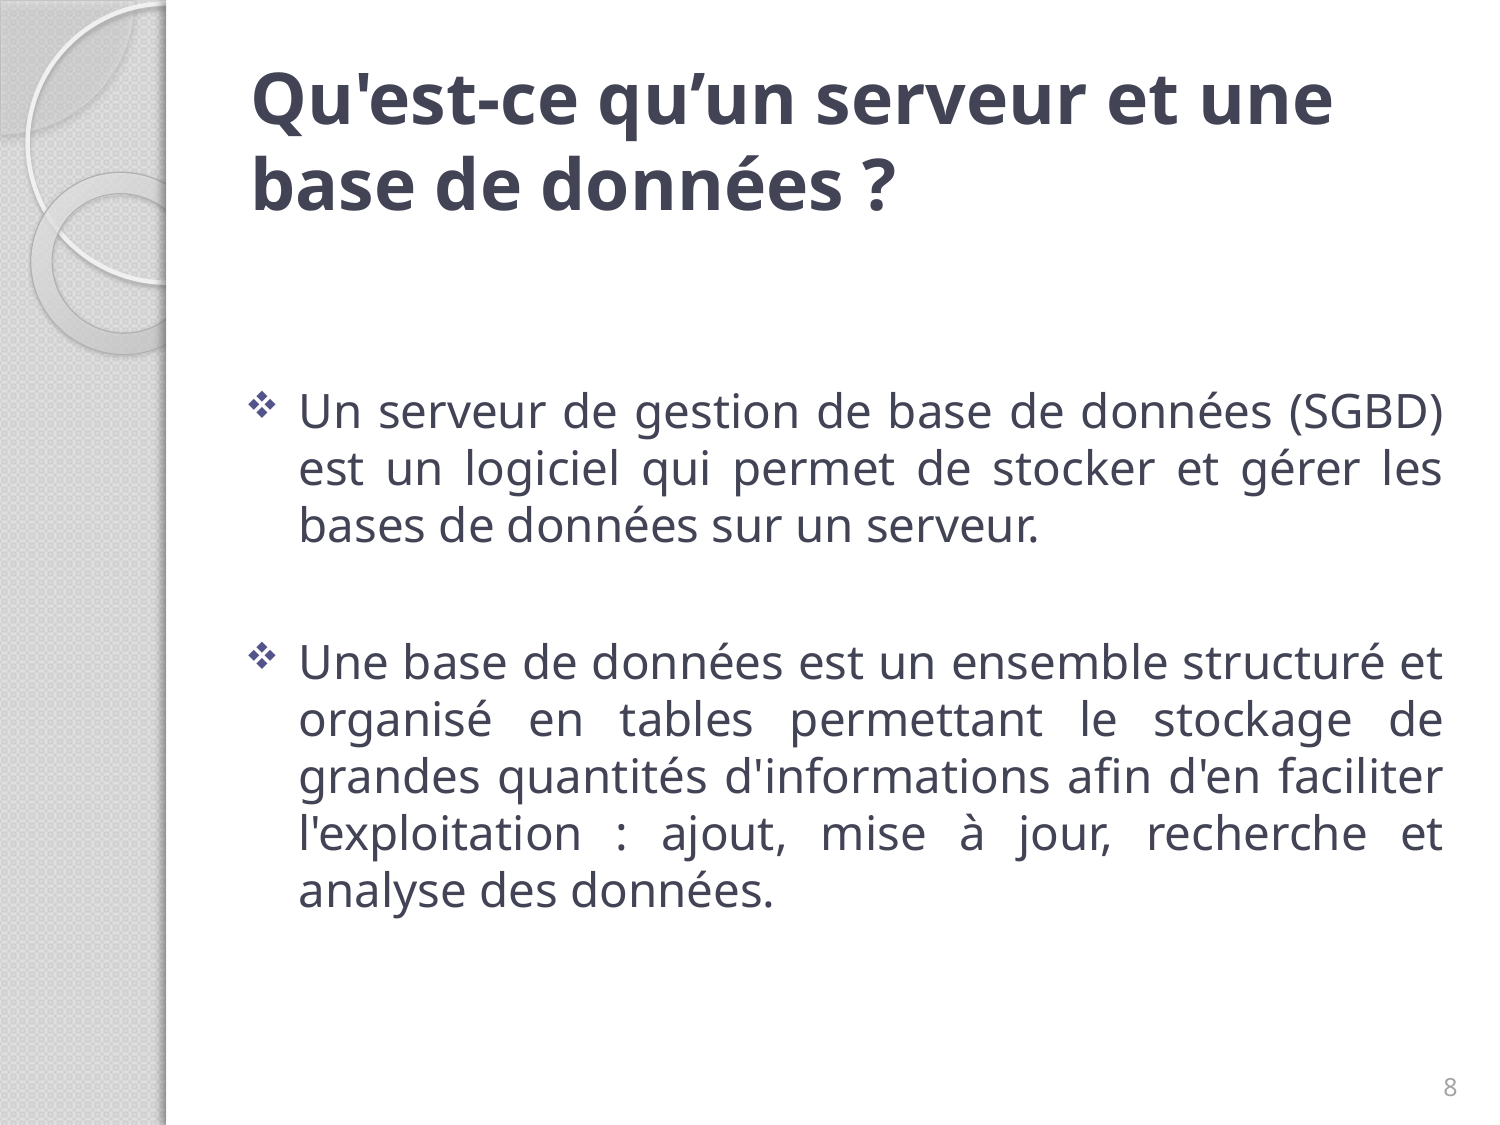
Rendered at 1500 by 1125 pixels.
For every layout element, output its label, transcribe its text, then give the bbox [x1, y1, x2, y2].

slide_number 8 [1413, 1034, 1488, 1113]
title Qu'est-ce qu’un serveur et une base de données ? [235, 45, 1466, 233]
list Un serveur de gestion de base de données (SGBD) est un logiciel qui permet de stocker et gérer les bases de données sur un serveur. Une base de données est un ensemble structuré et organisé en tables permettant le stockage de grandes quantités d'informations afin d'en faciliter l'exploitation : ajout, mise à jour, recherche et analyse des données. [230, 373, 1461, 1055]
